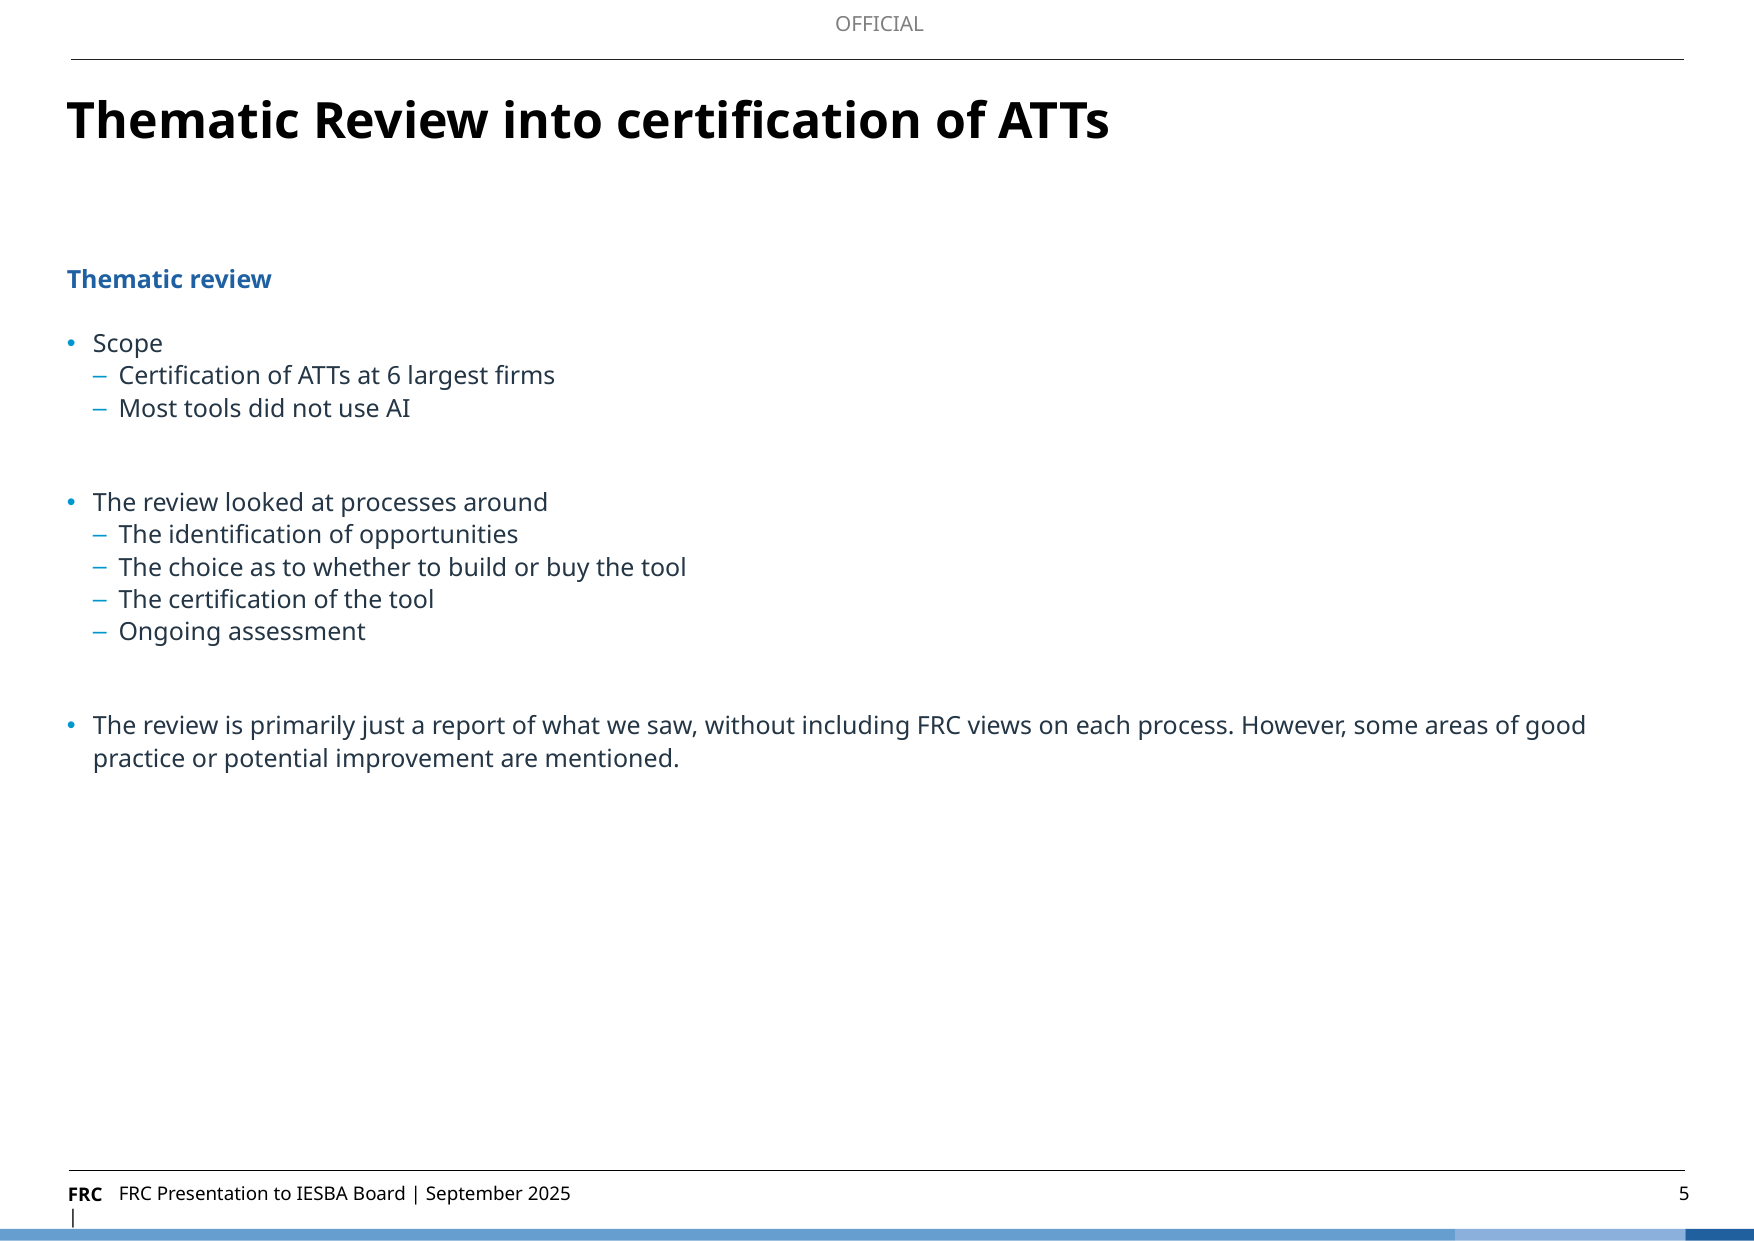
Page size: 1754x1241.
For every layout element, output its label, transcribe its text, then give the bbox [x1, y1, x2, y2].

list Thematic review Scope Certification of ATTs at 6 largest firms Most tools did not use AI The review looked at processes around The identification of opportunities The choice as to whether to build or buy the tool The certification of the tool Ongoing assessment The review is primarily just a report of what we saw, without including FRC views on each process. However, some areas of good practice or potential improvement are mentioned. [66, 260, 1668, 1105]
footer FRC Presentation to IESBA Board | September 2025 [118, 1182, 946, 1205]
slide_number 5 [1661, 1182, 1690, 1205]
title Thematic Review into certification of ATTs [66, 88, 1686, 204]
